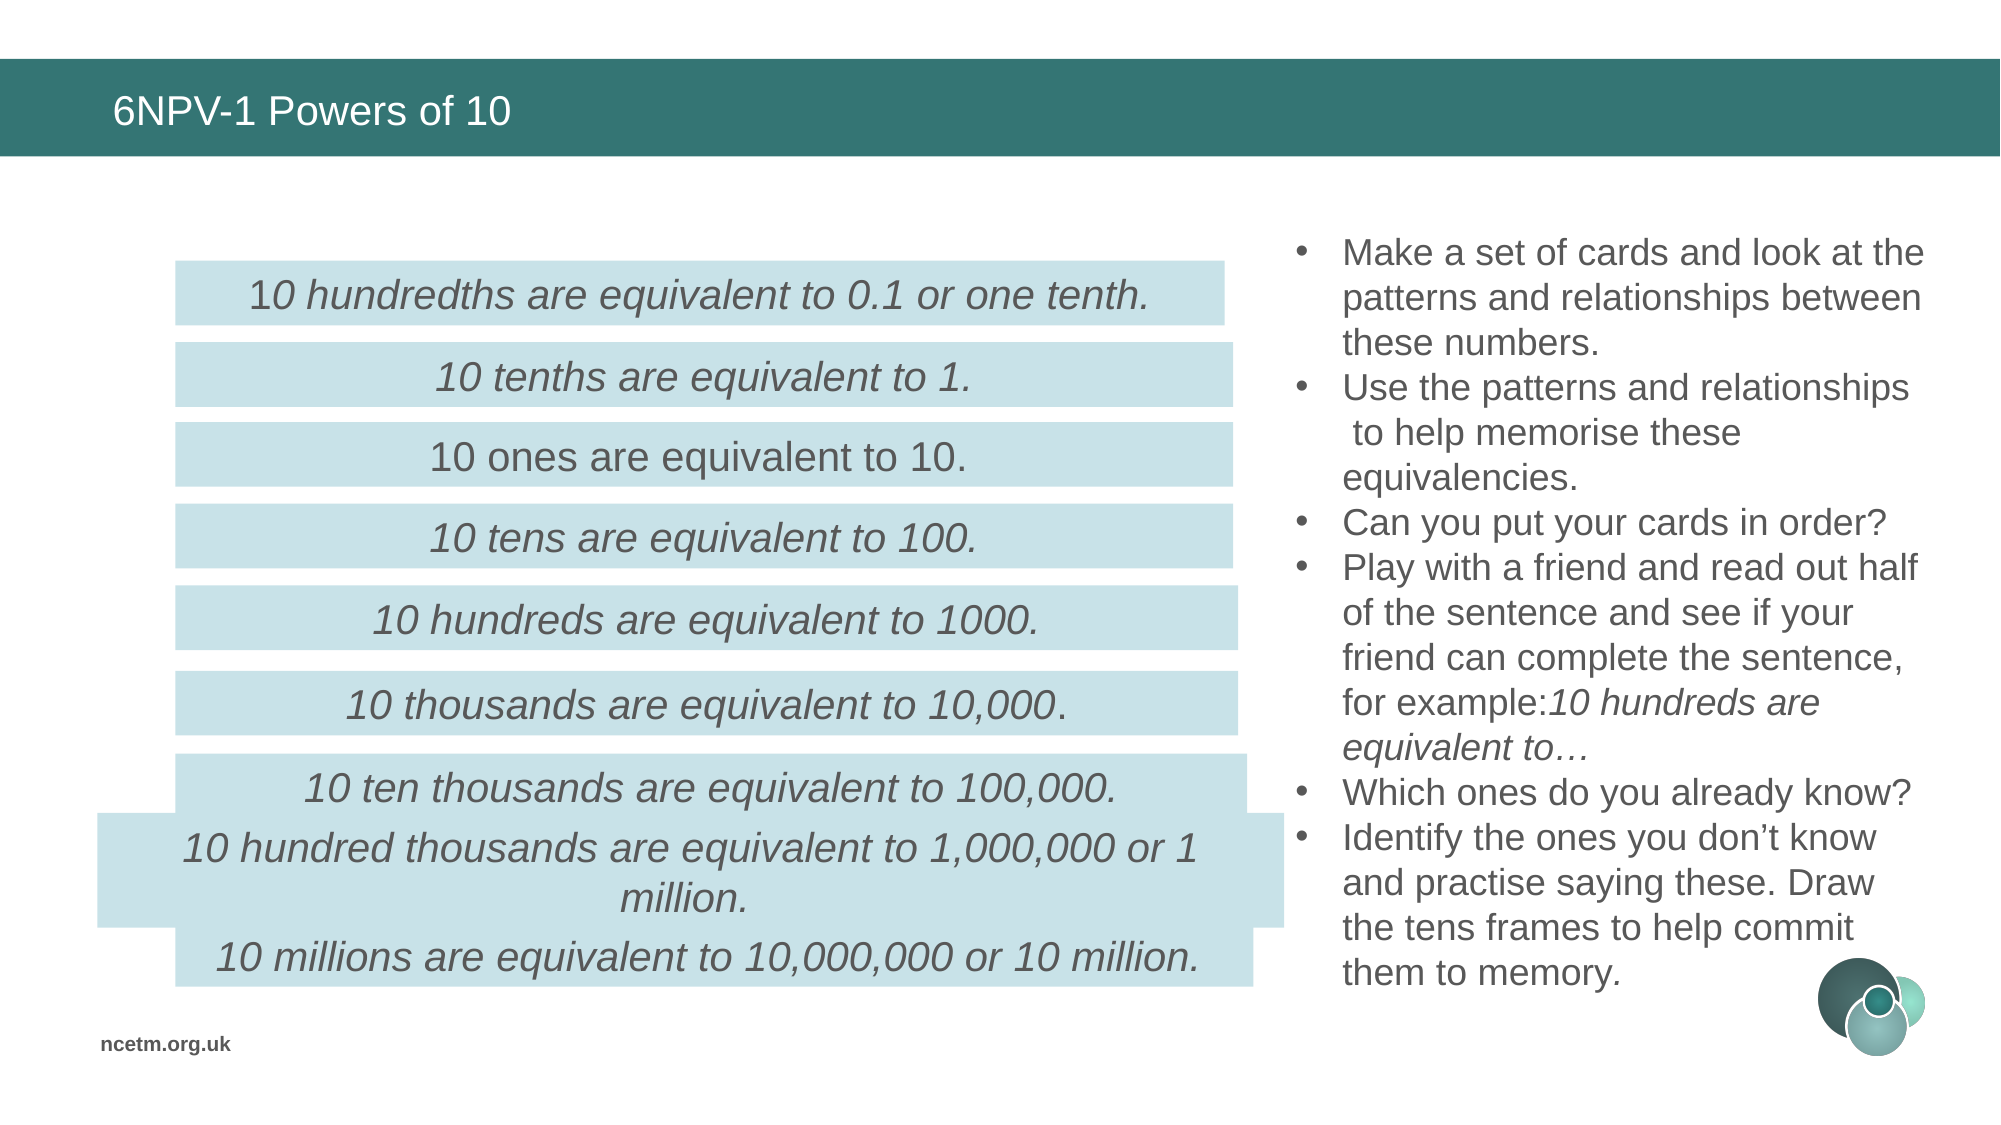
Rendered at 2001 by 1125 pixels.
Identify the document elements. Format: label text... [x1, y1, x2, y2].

title 6NPV-1 Powers of 10 [97, 76, 1945, 147]
text_box 10 hundreds are equivalent to 1000. [175, 585, 1239, 651]
text_box 10 thousands are equivalent to 10,000. [175, 670, 1239, 736]
text_box Make a set of cards and look at the patterns and relationships between these numbers. Use the patterns and relationships to help memorise these equivalencies. Can you put your cards in order? Play with a friend and read out half of the sentence and see if your friend can complete the sentence, for example:10 hundreds are equivalent to… Which ones do you already know? Identify the ones you don’t know and practise saying these. Draw the tens frames to help commit them to memory. [1280, 220, 1945, 1125]
text_box 10 hundredths are equivalent to 0.1 or one tenth. [175, 260, 1225, 326]
text_box 10 hundred thousands are equivalent to 1,000,000 or 1 million. [97, 812, 1285, 928]
text_box 10 tenths are equivalent to 1. [175, 342, 1234, 407]
text_box 10 ones are equivalent to 10. [175, 422, 1234, 487]
text_box 10 ten thousands are equivalent to 100,000. [175, 753, 1248, 812]
text_box 10 tens are equivalent to 100. [175, 503, 1234, 569]
text_box 10 millions are equivalent to 10,000,000 or 10 million. [175, 922, 1254, 987]
